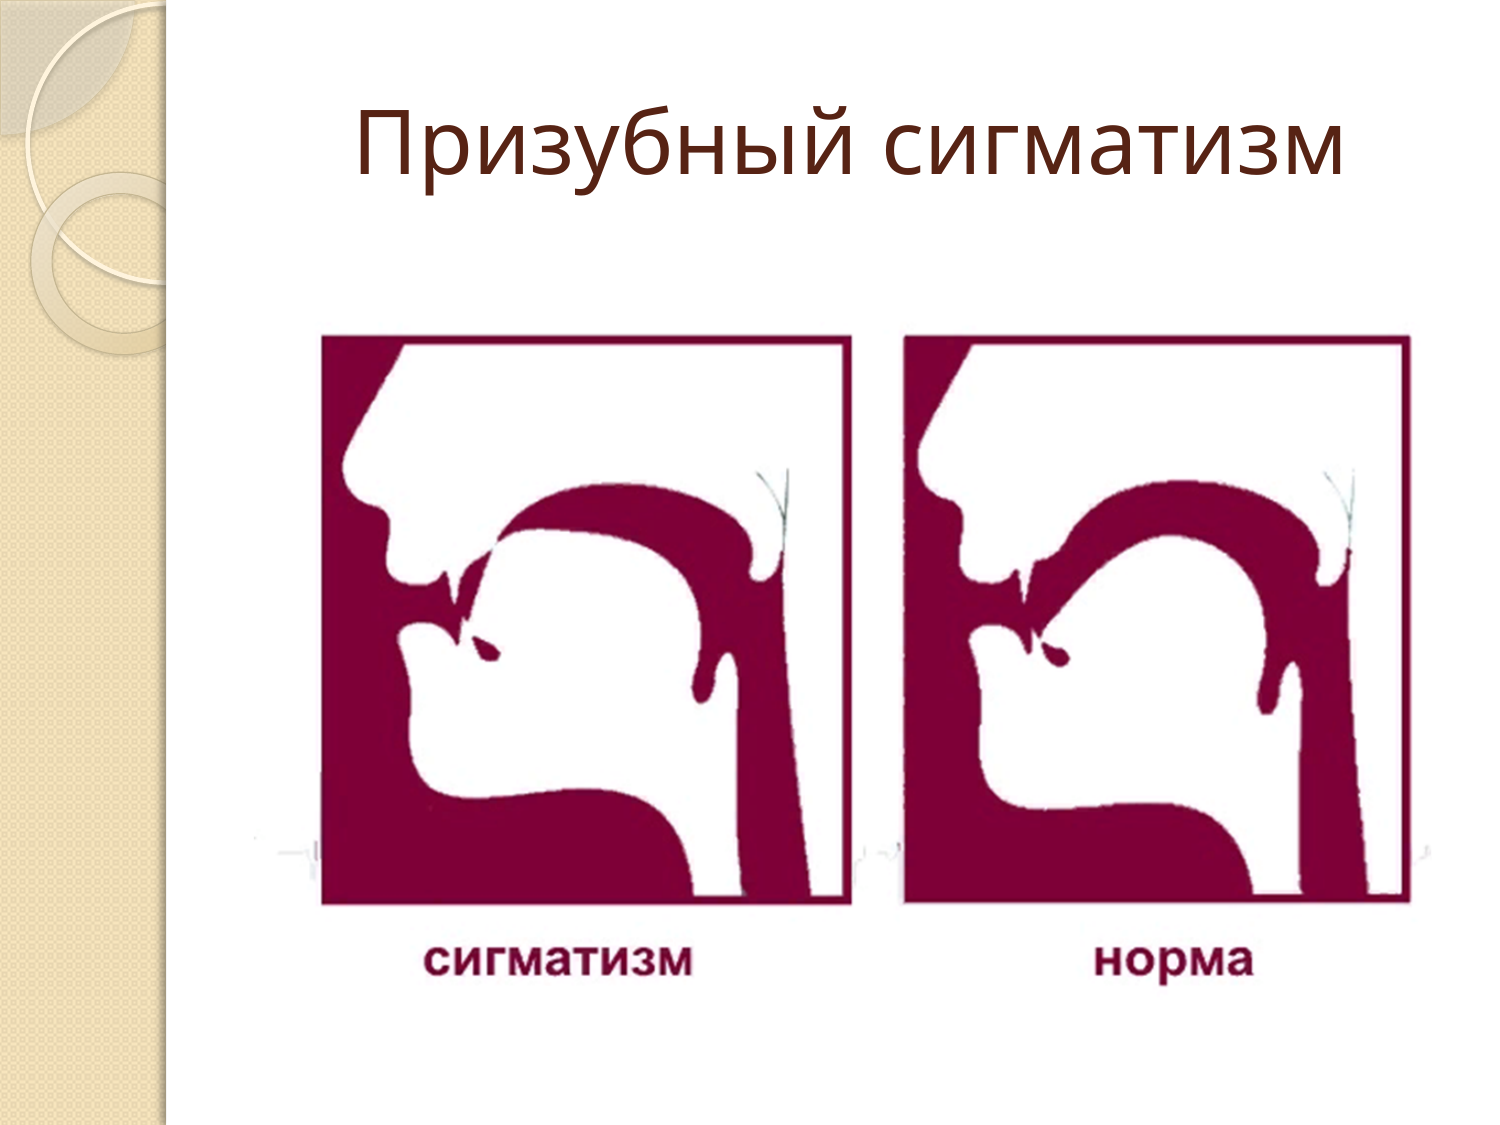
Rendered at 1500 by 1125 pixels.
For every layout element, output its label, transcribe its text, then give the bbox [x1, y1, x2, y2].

picture [253, 314, 1432, 1000]
title Призубный сигматизм [235, 45, 1466, 233]
